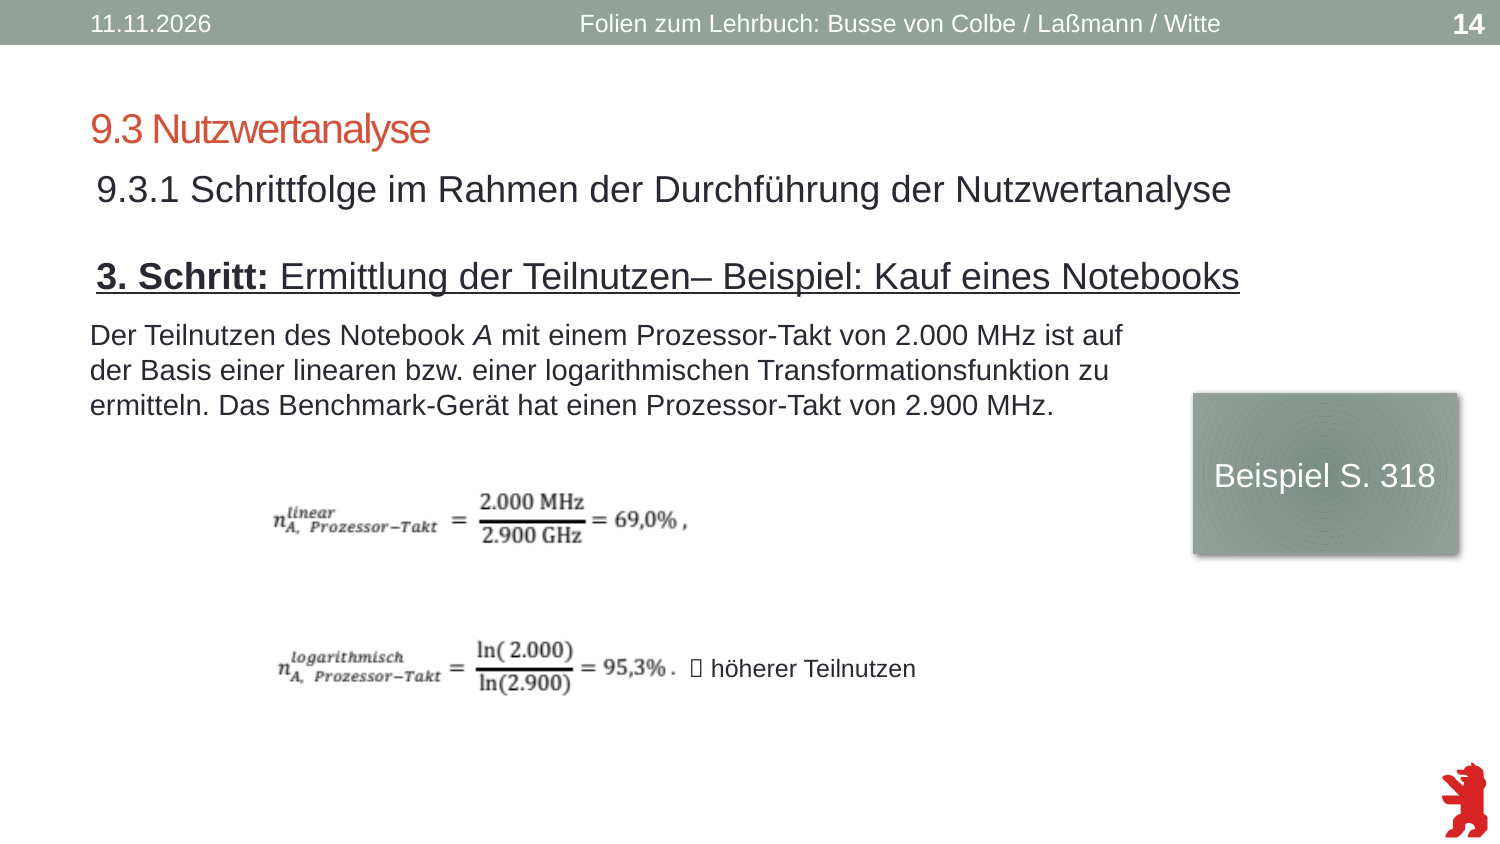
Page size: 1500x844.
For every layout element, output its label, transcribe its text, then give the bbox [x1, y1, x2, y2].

text_box 3. Schritt: Ermittlung der Teilnutzen– Beispiel: Kauf eines Notebooks [81, 244, 1255, 305]
text_box 9.3.1 Schrittfolge im Rahmen der Durchführung der Nutzwertanalyse [81, 157, 1248, 217]
footer Folien zum Lehrbuch: Busse von Colbe / Laßmann / Witte [562, 2, 1238, 43]
text_box Beispiel S. 318 [1193, 393, 1457, 554]
picture [1434, 760, 1500, 844]
text_box Der Teilnutzen des Notebook A mit einem Prozessor-Takt von 2.000 MHz ist auf der Basis einer linearen bzw. einer logarithmischen Transformationsfunktion zu ermitteln. Das Benchmark-Gerät hat einen Prozessor-Takt von 2.900 MHz. [74, 309, 1188, 464]
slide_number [75, 2, 550, 43]
slide_number 14 [1325, 2, 1500, 43]
picture [0, 448, 1018, 785]
title 9.3 Nutzwertanalyse [75, 65, 1500, 188]
